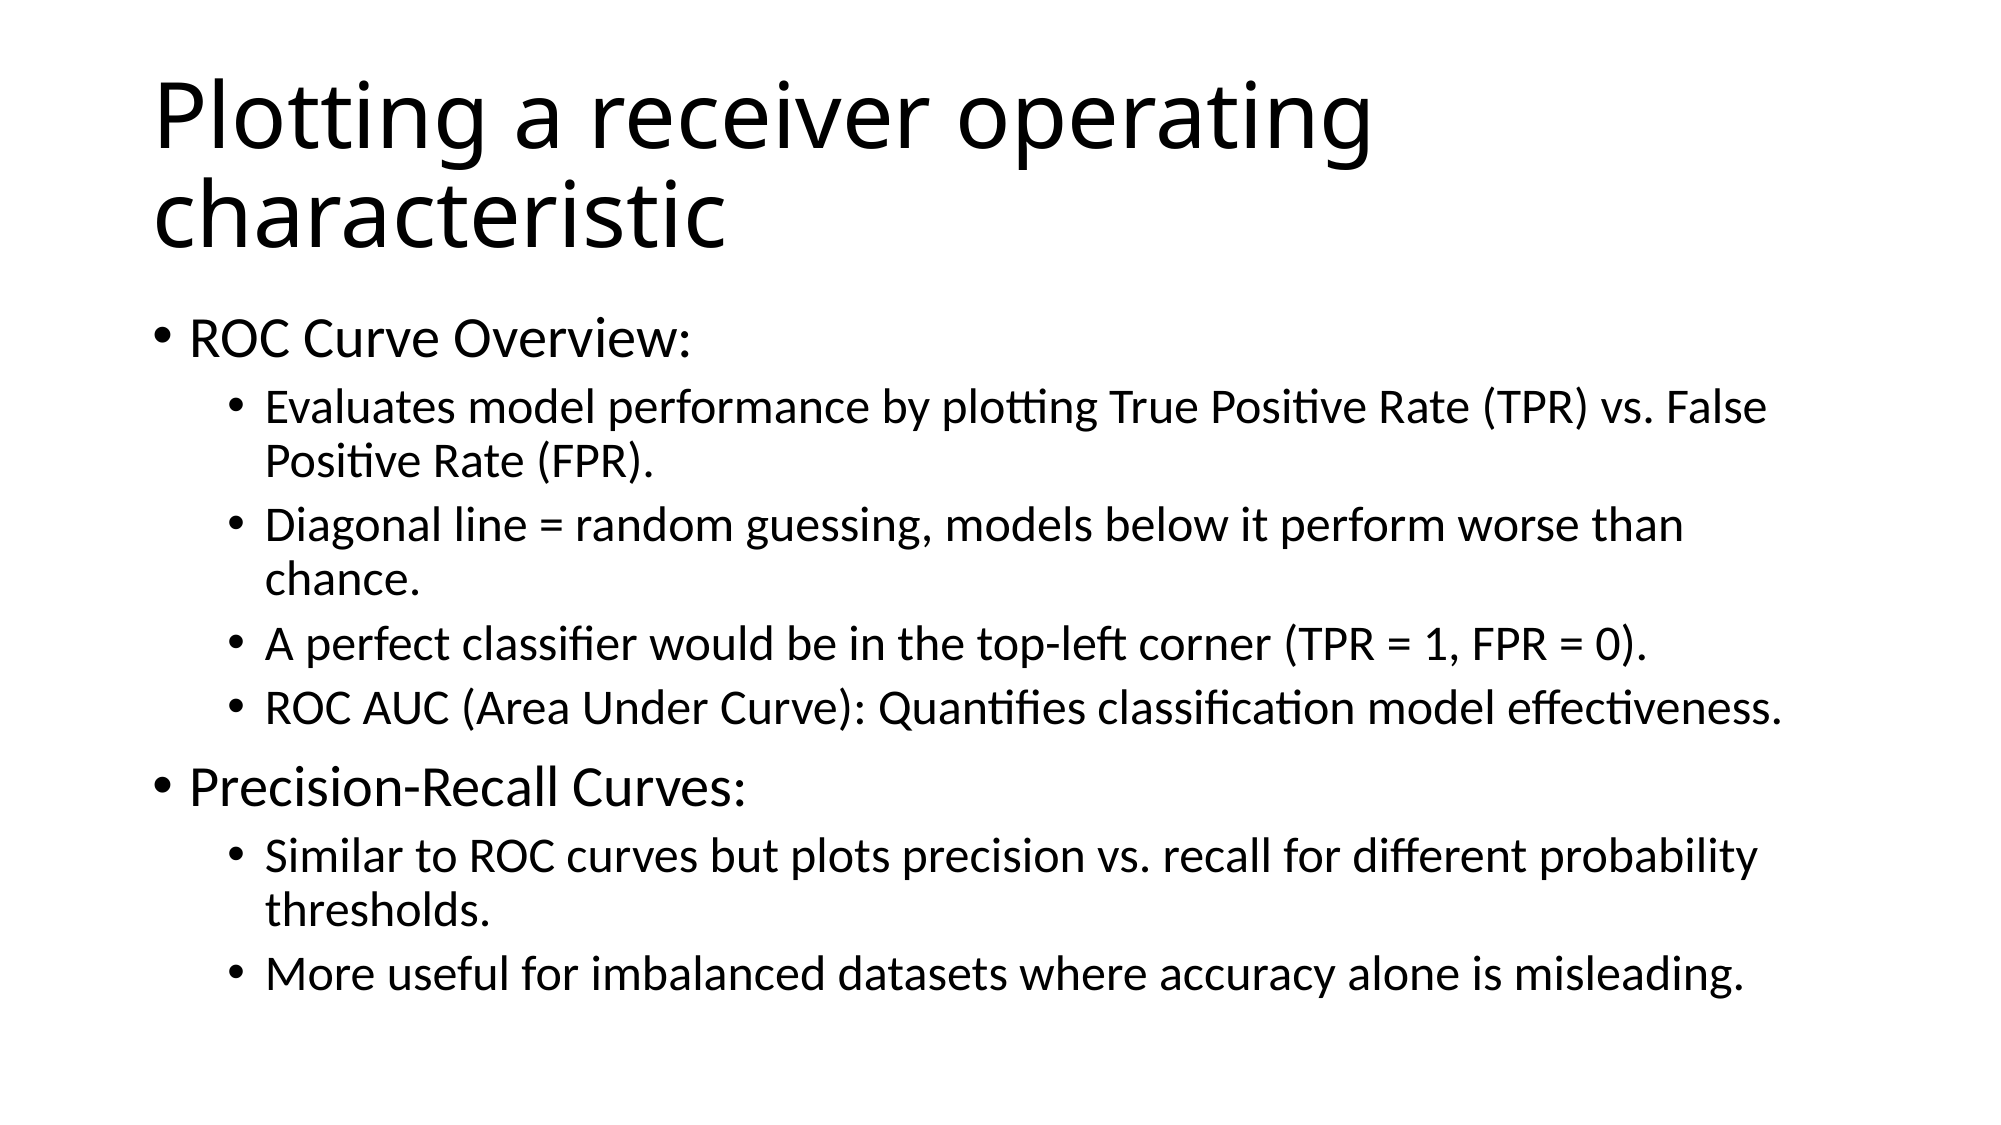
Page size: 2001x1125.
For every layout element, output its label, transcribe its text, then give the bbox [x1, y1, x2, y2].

title Plotting a receiver operating characteristic [137, 59, 1863, 278]
list ROC Curve Overview: Evaluates model performance by plotting True Positive Rate (TPR) vs. False Positive Rate (FPR). Diagonal line = random guessing, models below it perform worse than chance. A perfect classifier would be in the top-left corner (TPR = 1, FPR = 0). ROC AUC (Area Under Curve): Quantifies classification model effectiveness. Precision-Recall Curves: Similar to ROC curves but plots precision vs. recall for different probability thresholds. More useful for imbalanced datasets where accuracy alone is misleading. [137, 299, 1863, 1014]
